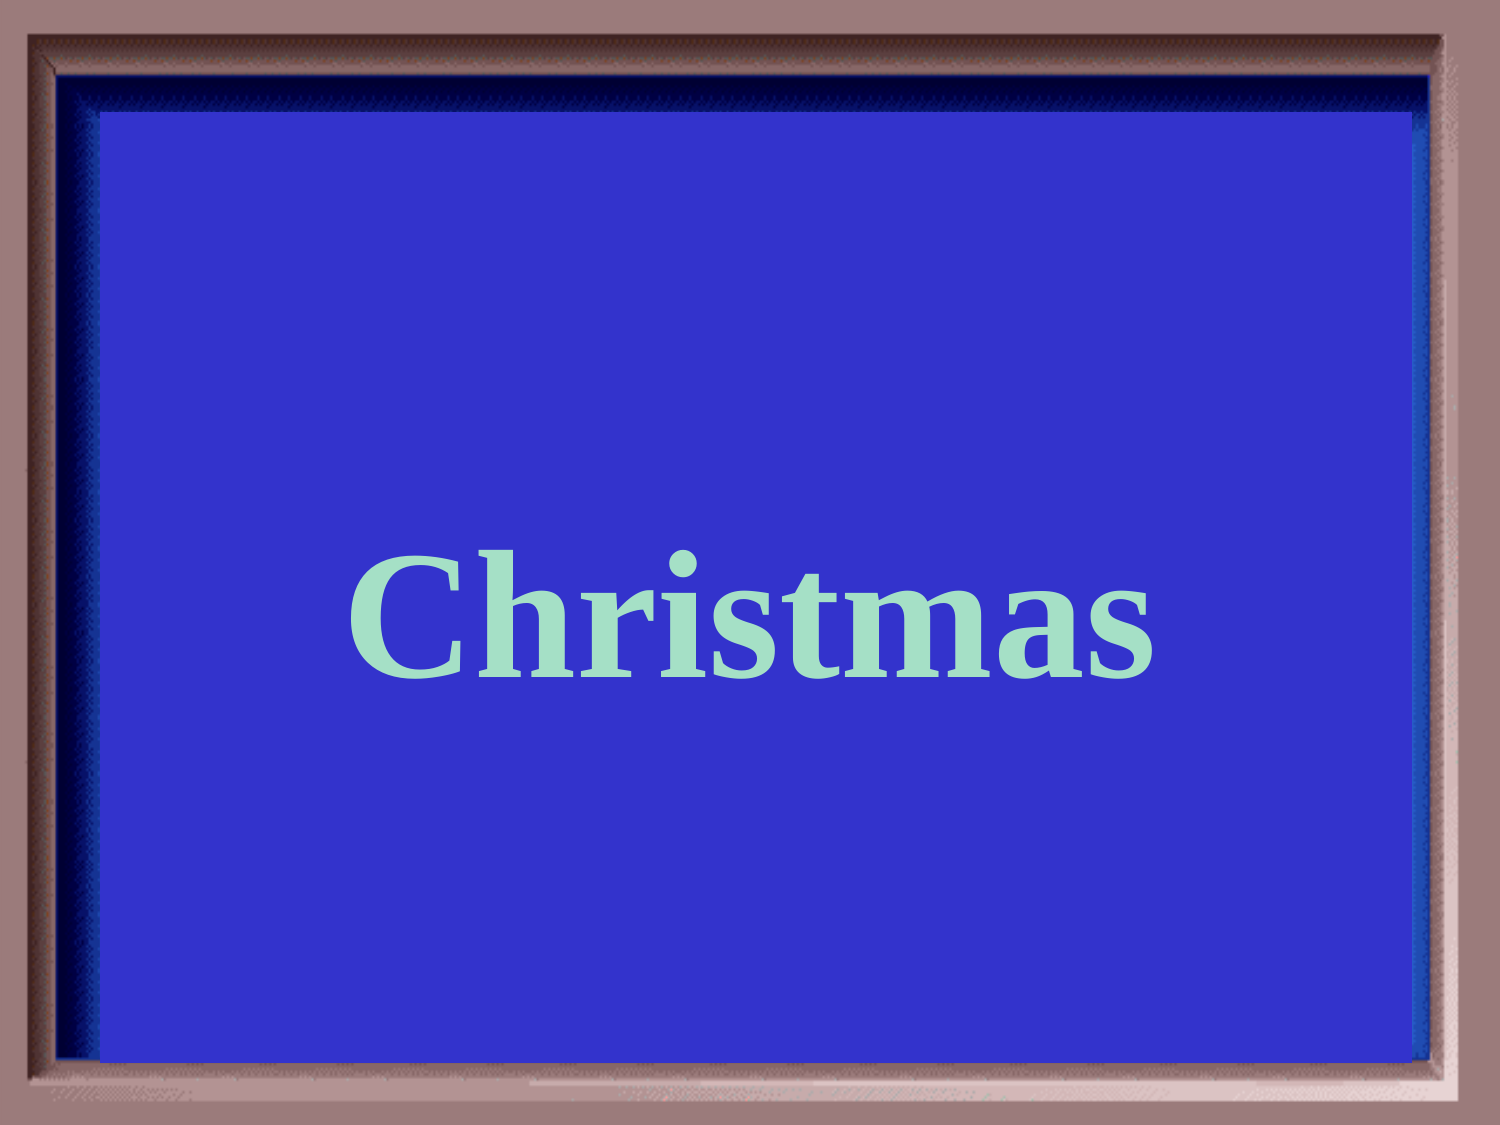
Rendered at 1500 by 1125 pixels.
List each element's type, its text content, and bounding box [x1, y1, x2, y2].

picture [0, 0, 1500, 1125]
text_box [99, 112, 1413, 1063]
text_box Christmas [327, 486, 1173, 722]
